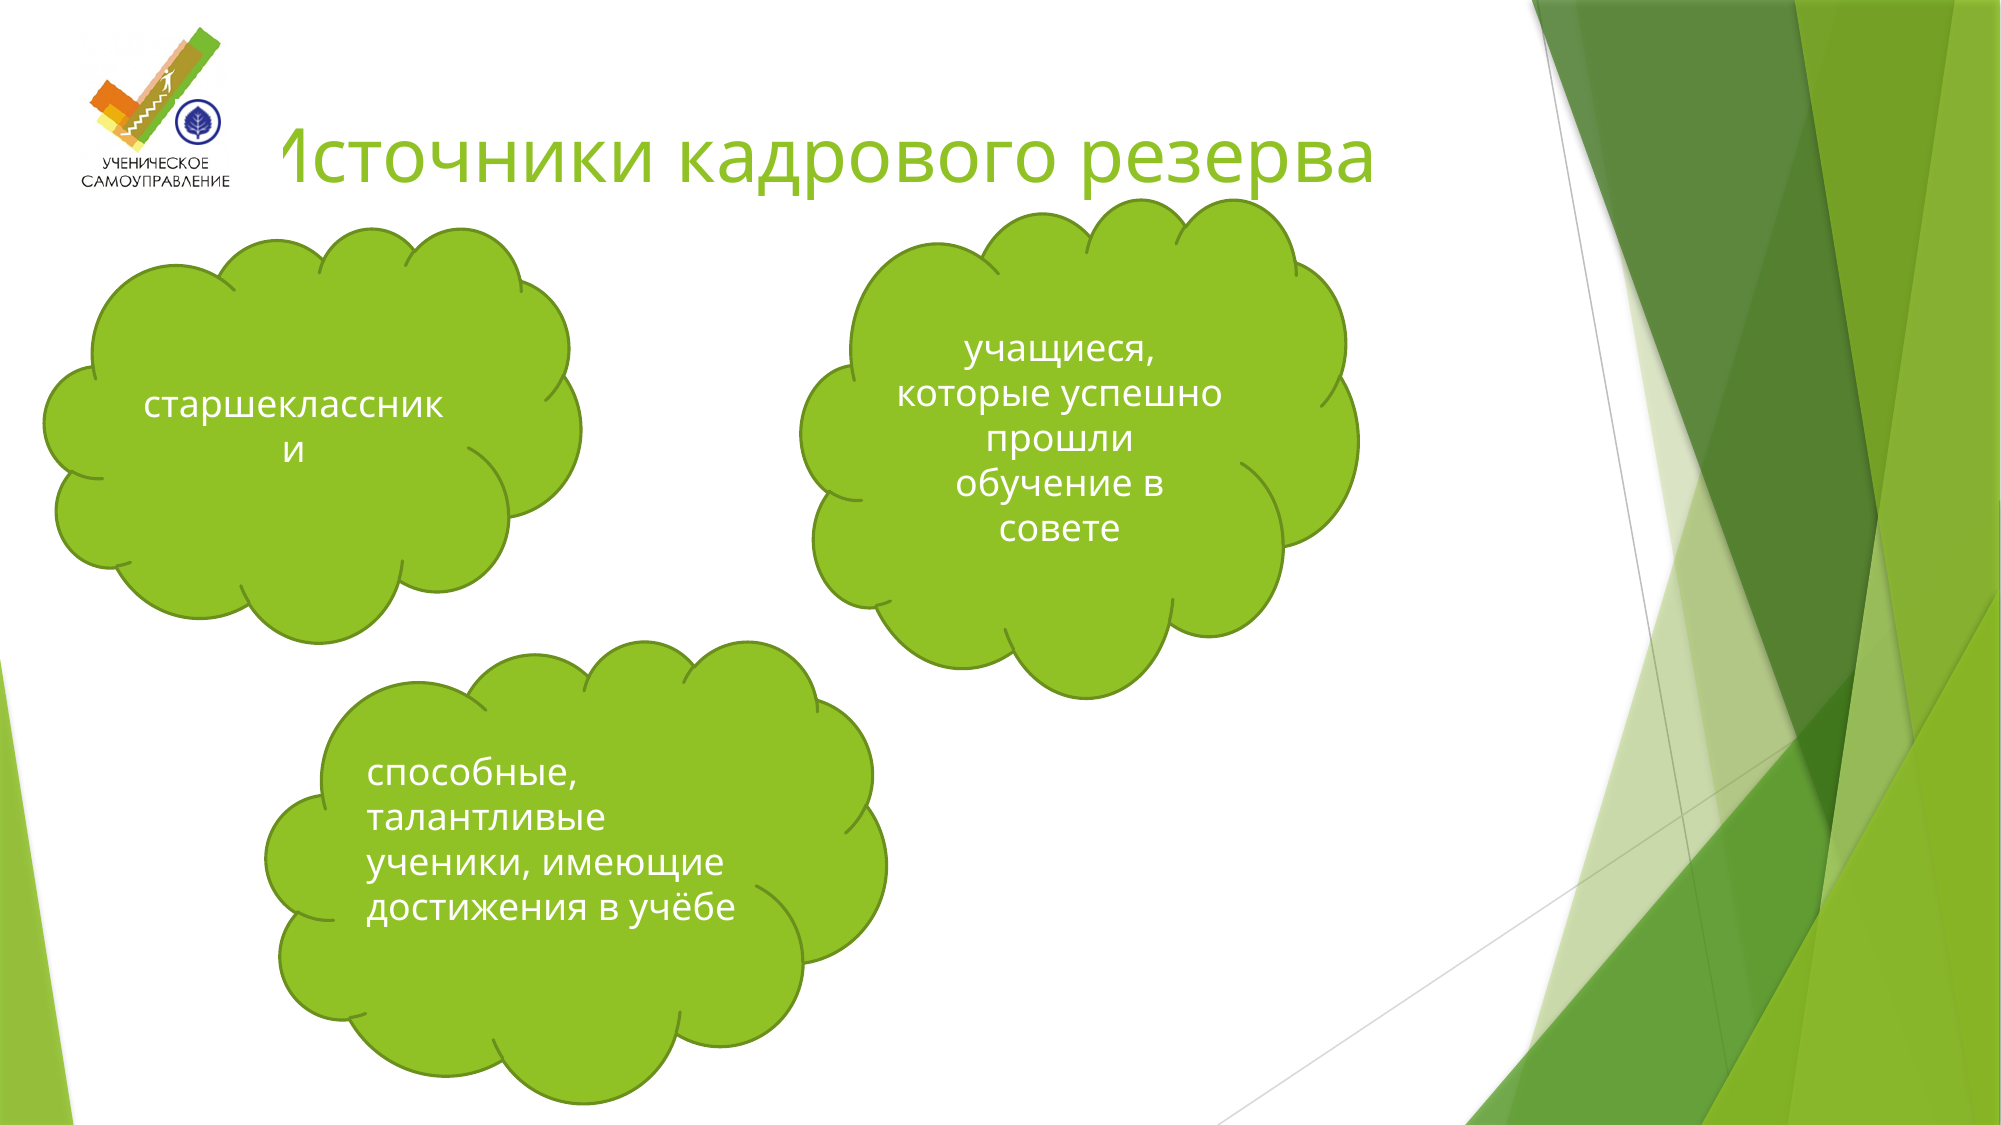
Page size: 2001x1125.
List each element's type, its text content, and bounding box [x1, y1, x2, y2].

picture [17, 20, 283, 199]
text_box учащиеся, которые успешно прошли обучение в совете [799, 198, 1360, 701]
text_box старшеклассники [42, 227, 583, 645]
text_box способные, талантливые ученики, имеющие достижения в учёбе [264, 640, 889, 1106]
title Источники кадрового резерва [111, 99, 1522, 317]
